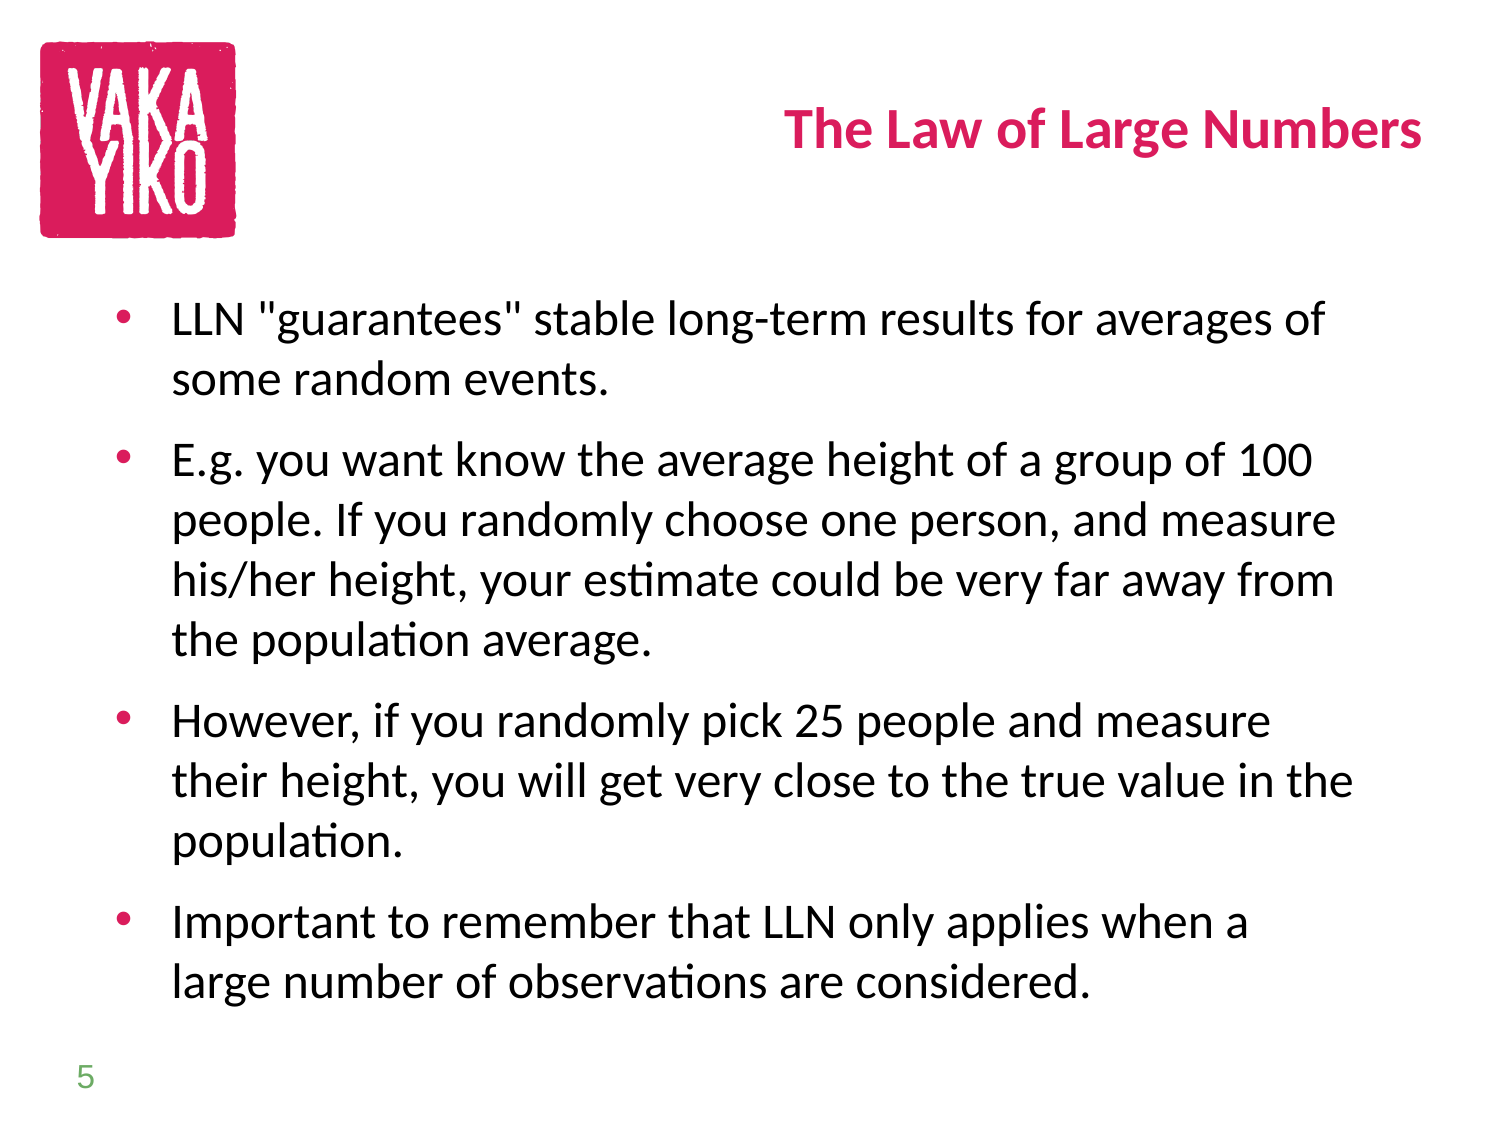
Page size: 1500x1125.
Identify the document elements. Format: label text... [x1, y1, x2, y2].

slide_number 5 [76, 1035, 266, 1095]
picture [21, 23, 254, 256]
title The Law of Large Numbers [419, 90, 1424, 185]
text_box LLN "guarantees" stable long-term results for averages of some random events. E.g. you want know the average height of a group of 100 people. If you randomly choose one person, and measure his/her height, your estimate could be very far away from the population average. However, if you randomly pick 25 people and measure their height, you will get very close to the true value in the population. Important to remember that LLN only applies when a large number of observations are considered. [100, 278, 1376, 1016]
